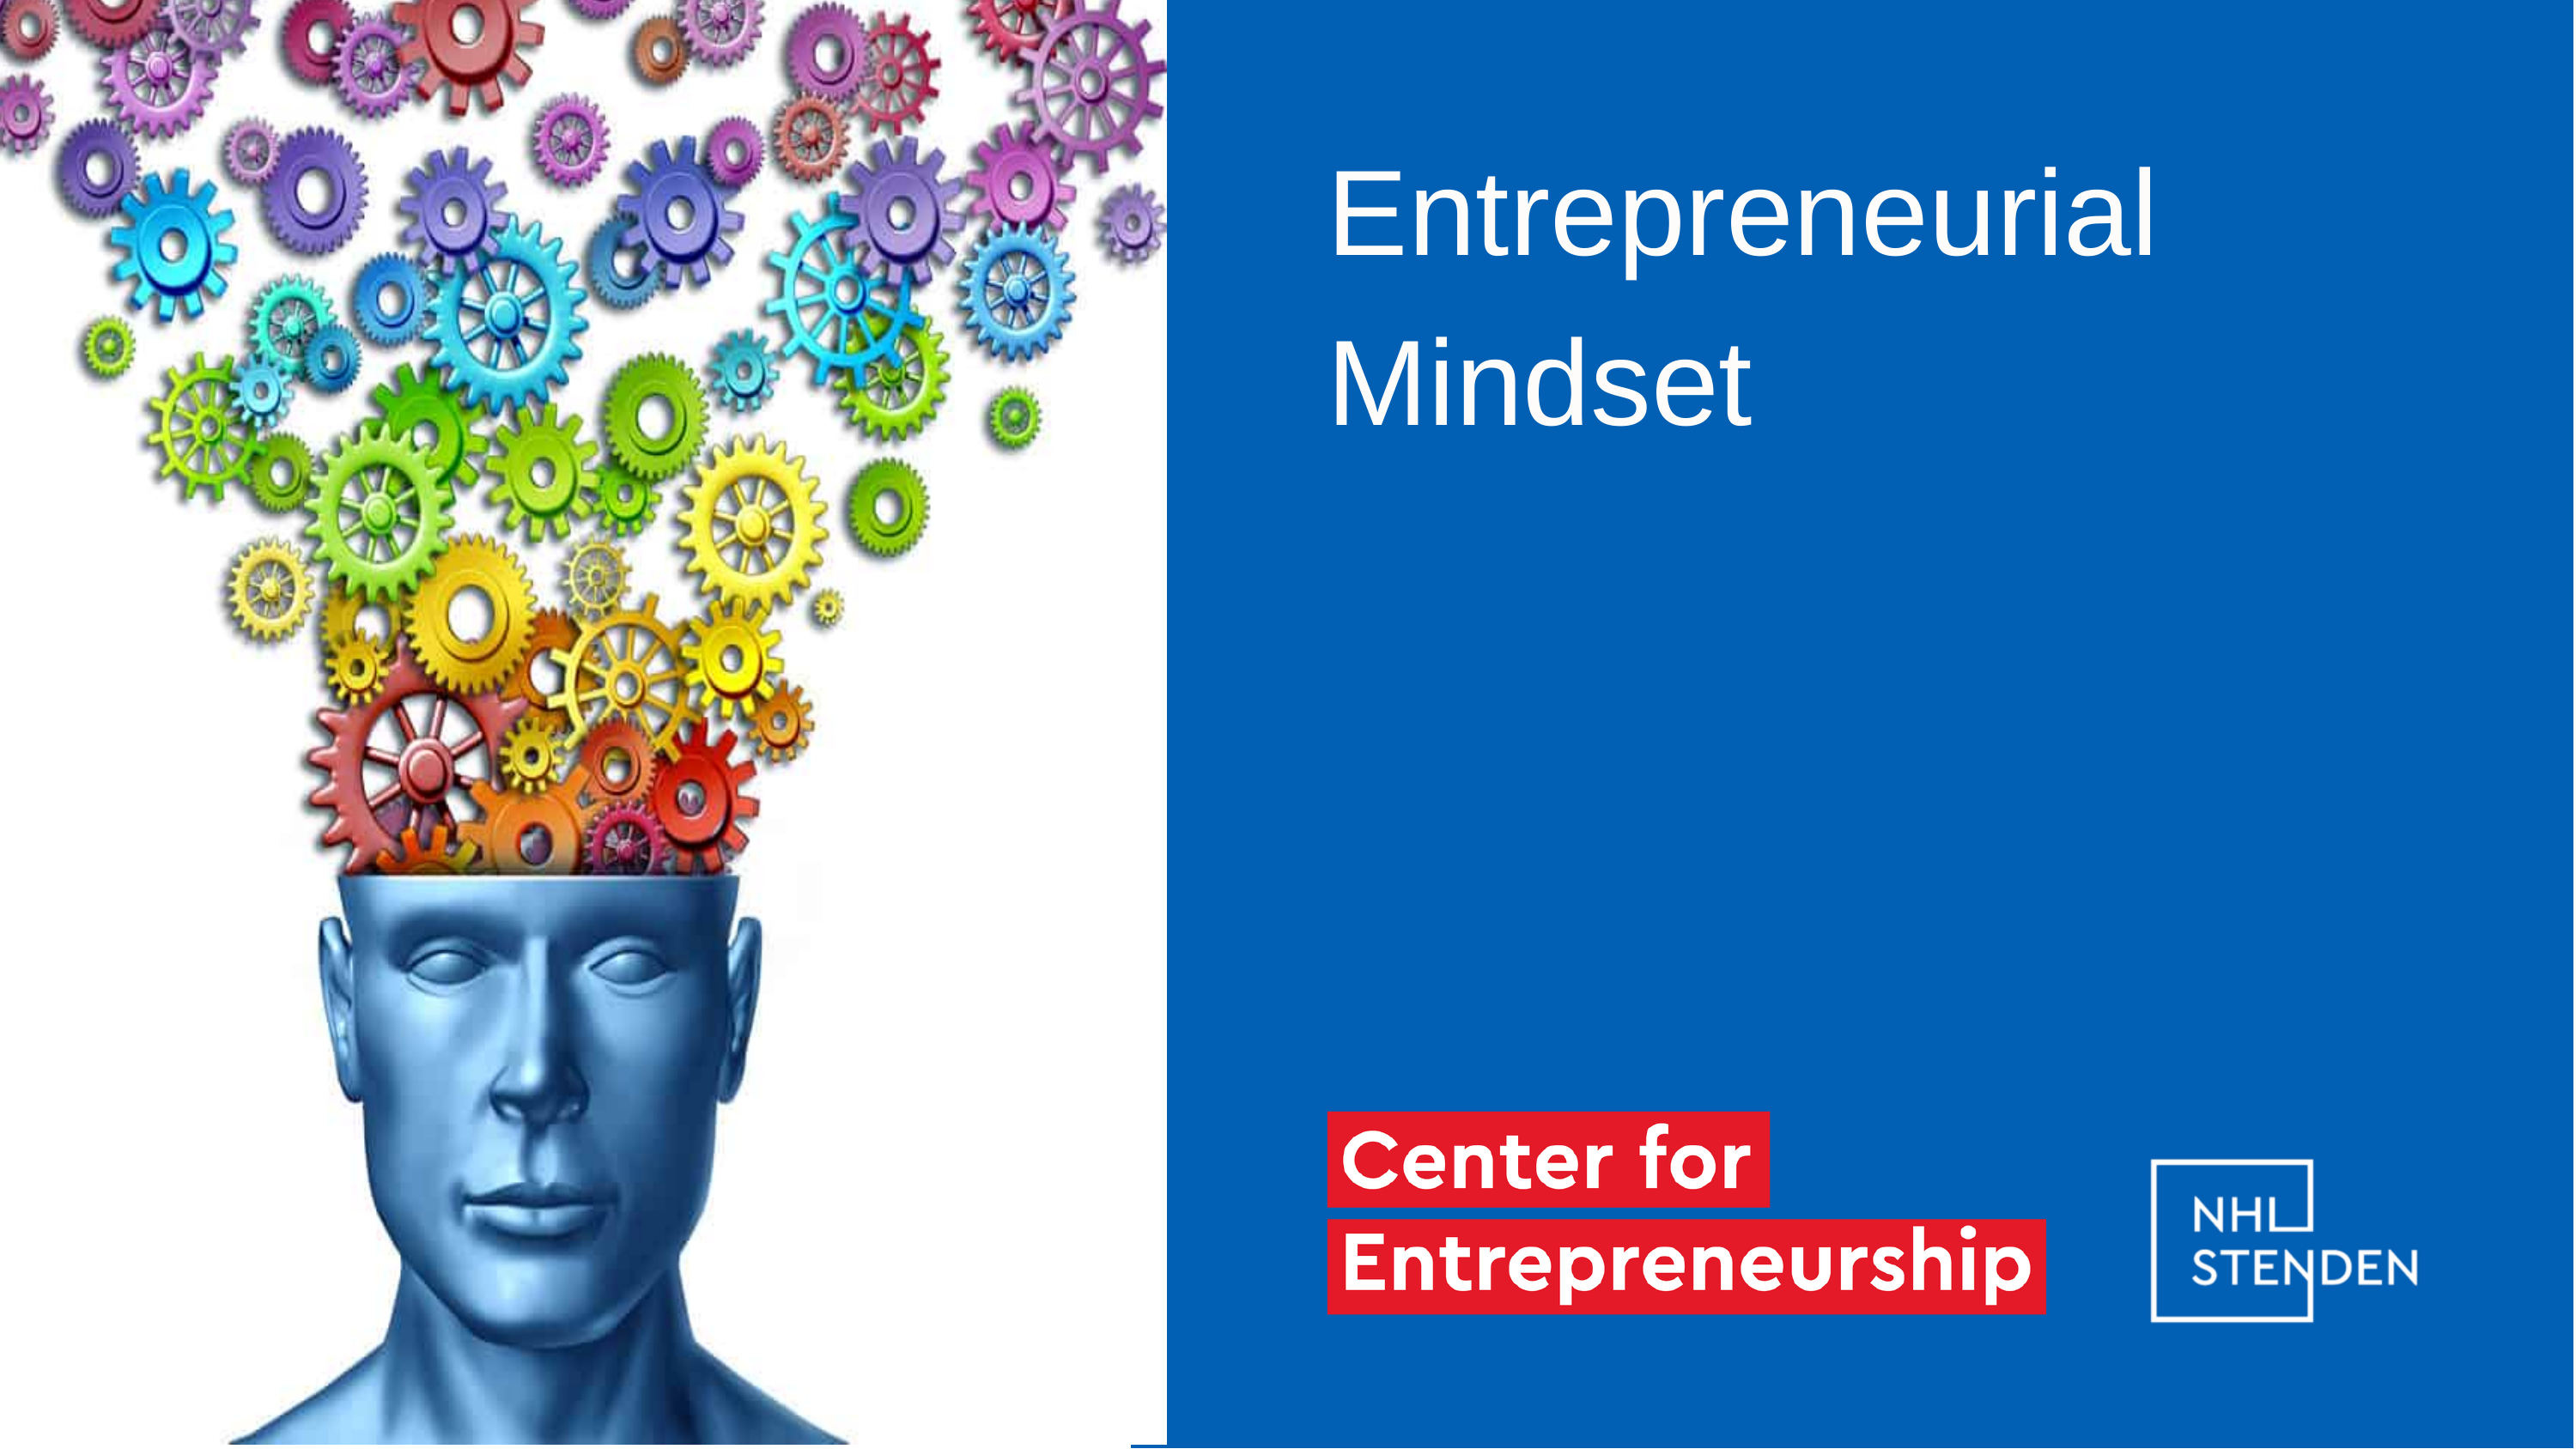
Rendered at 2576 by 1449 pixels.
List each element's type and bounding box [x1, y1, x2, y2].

text_box [1168, 0, 2573, 1449]
picture [0, 0, 1167, 1445]
